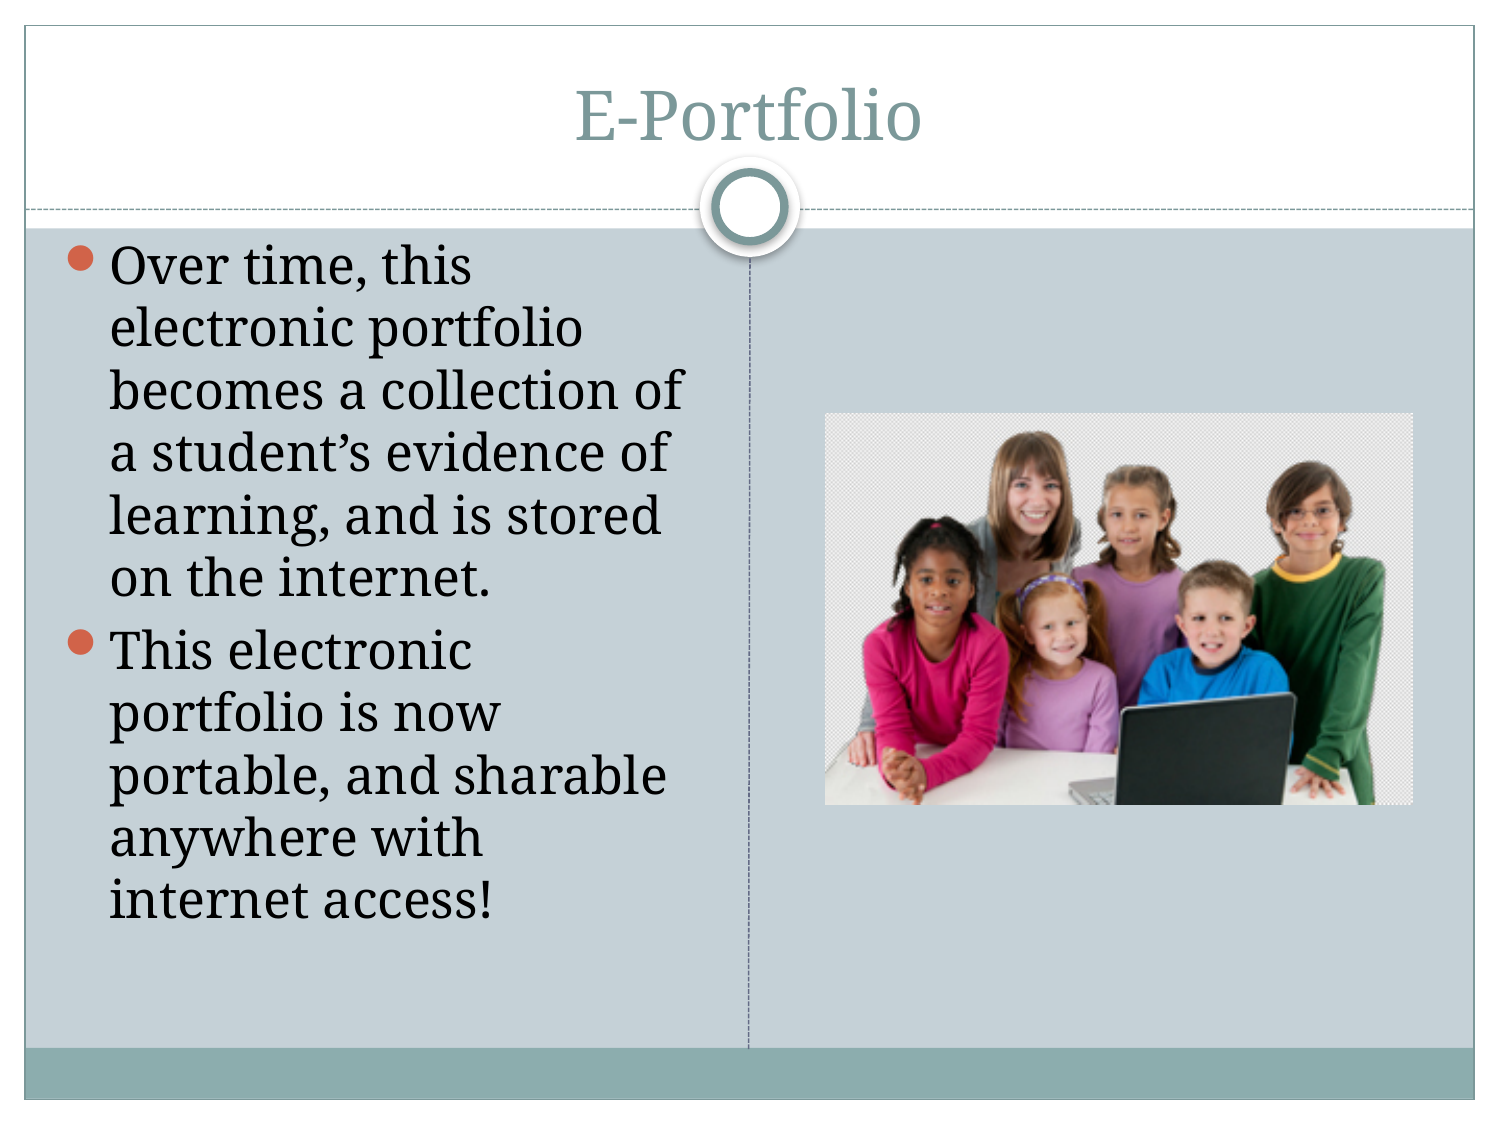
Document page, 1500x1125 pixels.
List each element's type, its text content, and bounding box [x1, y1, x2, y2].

title E-Portfolio [49, 37, 1450, 162]
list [824, 412, 1413, 805]
list Over time, this electronic portfolio becomes a collection of a student’s evidence of learning, and is stored on the internet. This electronic portfolio is now portable, and sharable anywhere with internet access! [49, 224, 712, 993]
